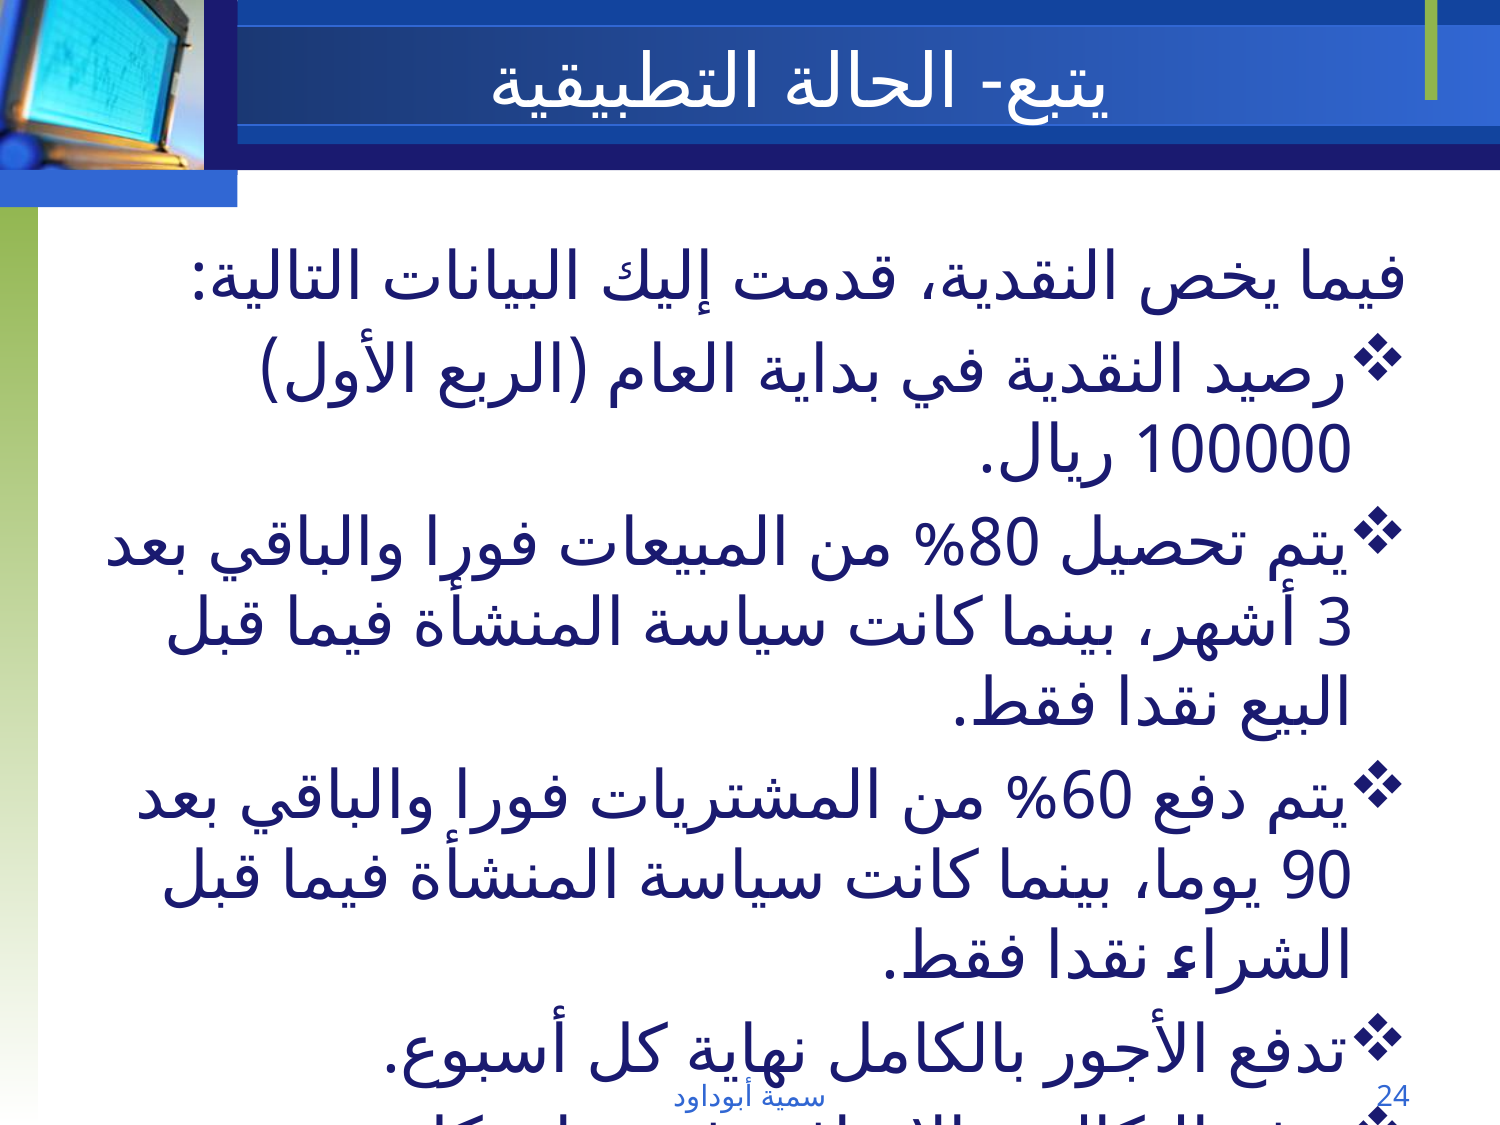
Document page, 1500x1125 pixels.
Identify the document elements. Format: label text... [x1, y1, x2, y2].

list فيما يخص النقدية، قدمت إليك البيانات التالية: رصيد النقدية في بداية العام (الربع الأول) 100000 ريال. يتم تحصيل 80% من المبيعات فورا والباقي بعد 3 أشهر، بينما كانت سياسة المنشأة فيما قبل البيع نقدا فقط. يتم دفع 60% من المشتريات فورا والباقي بعد 90 يوما، بينما كانت سياسة المنشأة فيما قبل الشراء نقدا فقط. تدفع الأجور بالكامل نهاية كل أسبوع. تدفع التكاليف الإضافية في نهاية كل شهر. [74, 224, 1426, 1050]
picture [0, 0, 204, 169]
footer سمية أبوداود [512, 1069, 988, 1111]
title يتبع- الحالة التطبيقية [237, 33, 1363, 122]
slide_number 24 [1074, 1069, 1426, 1111]
